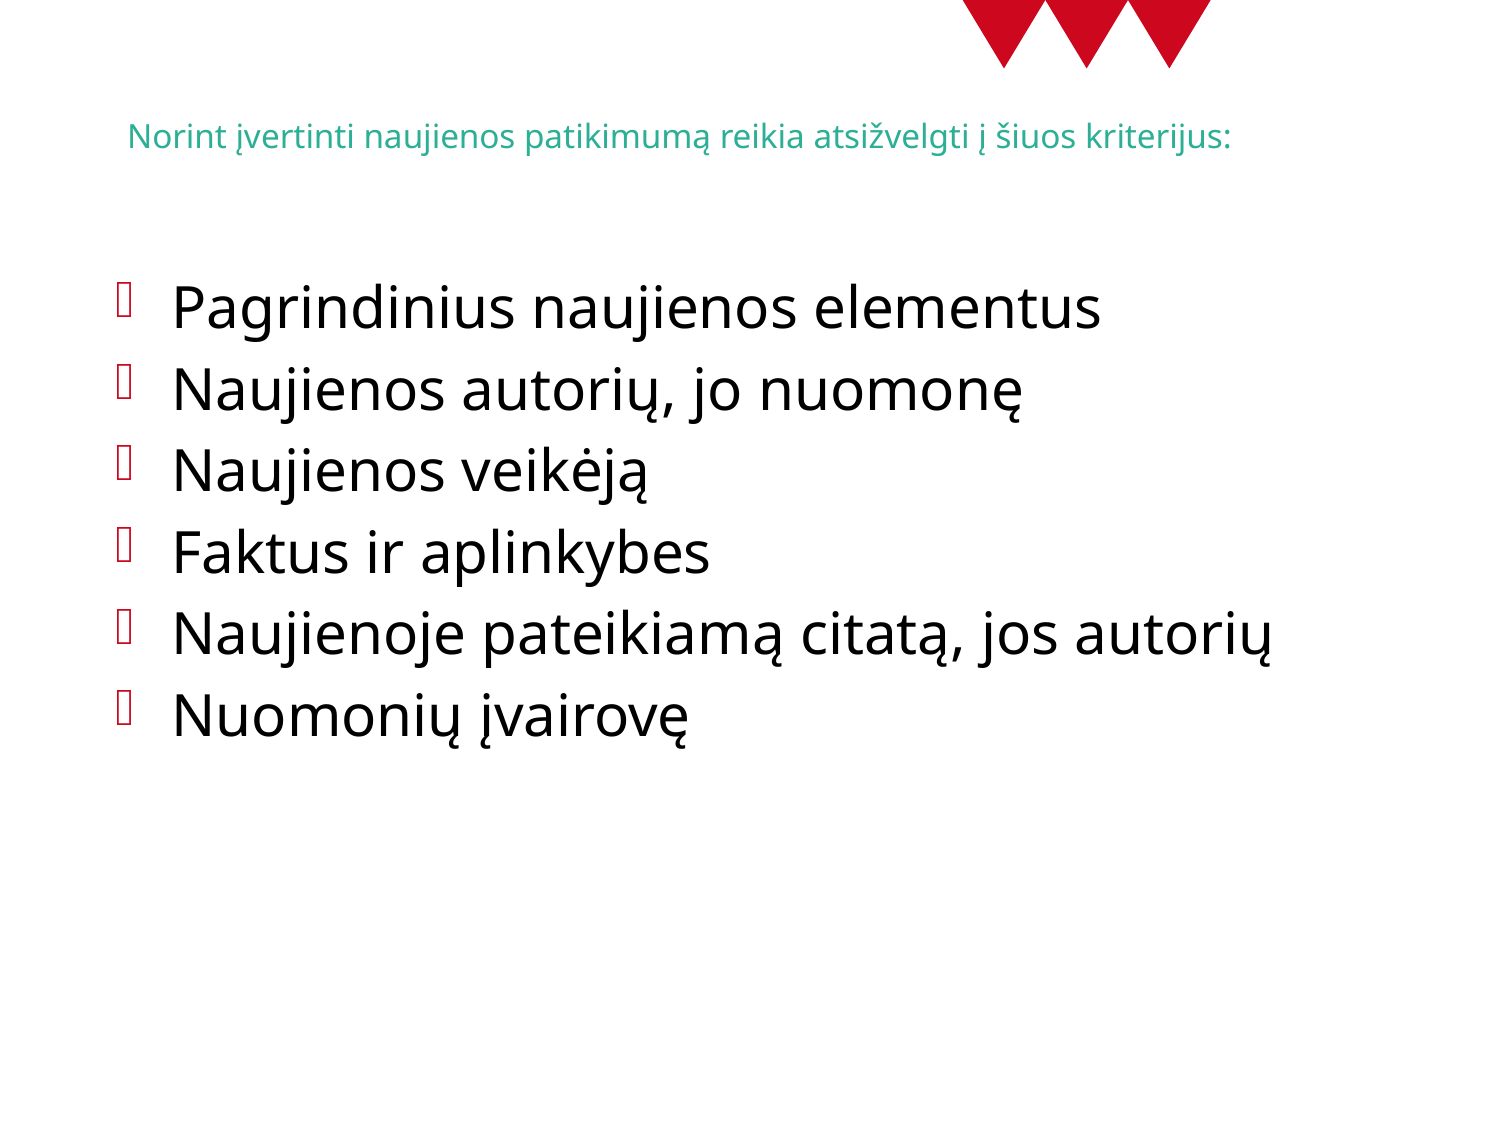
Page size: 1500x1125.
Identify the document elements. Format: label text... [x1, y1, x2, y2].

list Pagrindinius naujienos elementus Naujienos autorių, jo nuomonę Naujienos veikėją Faktus ir aplinkybes Naujienoje pateikiamą citatą, jos autorių Nuomonių įvairovę [100, 262, 1400, 1012]
title Norint įvertinti naujienos patikimumą reikia atsižvelgti į šiuos kriterijus: [112, 66, 1388, 220]
